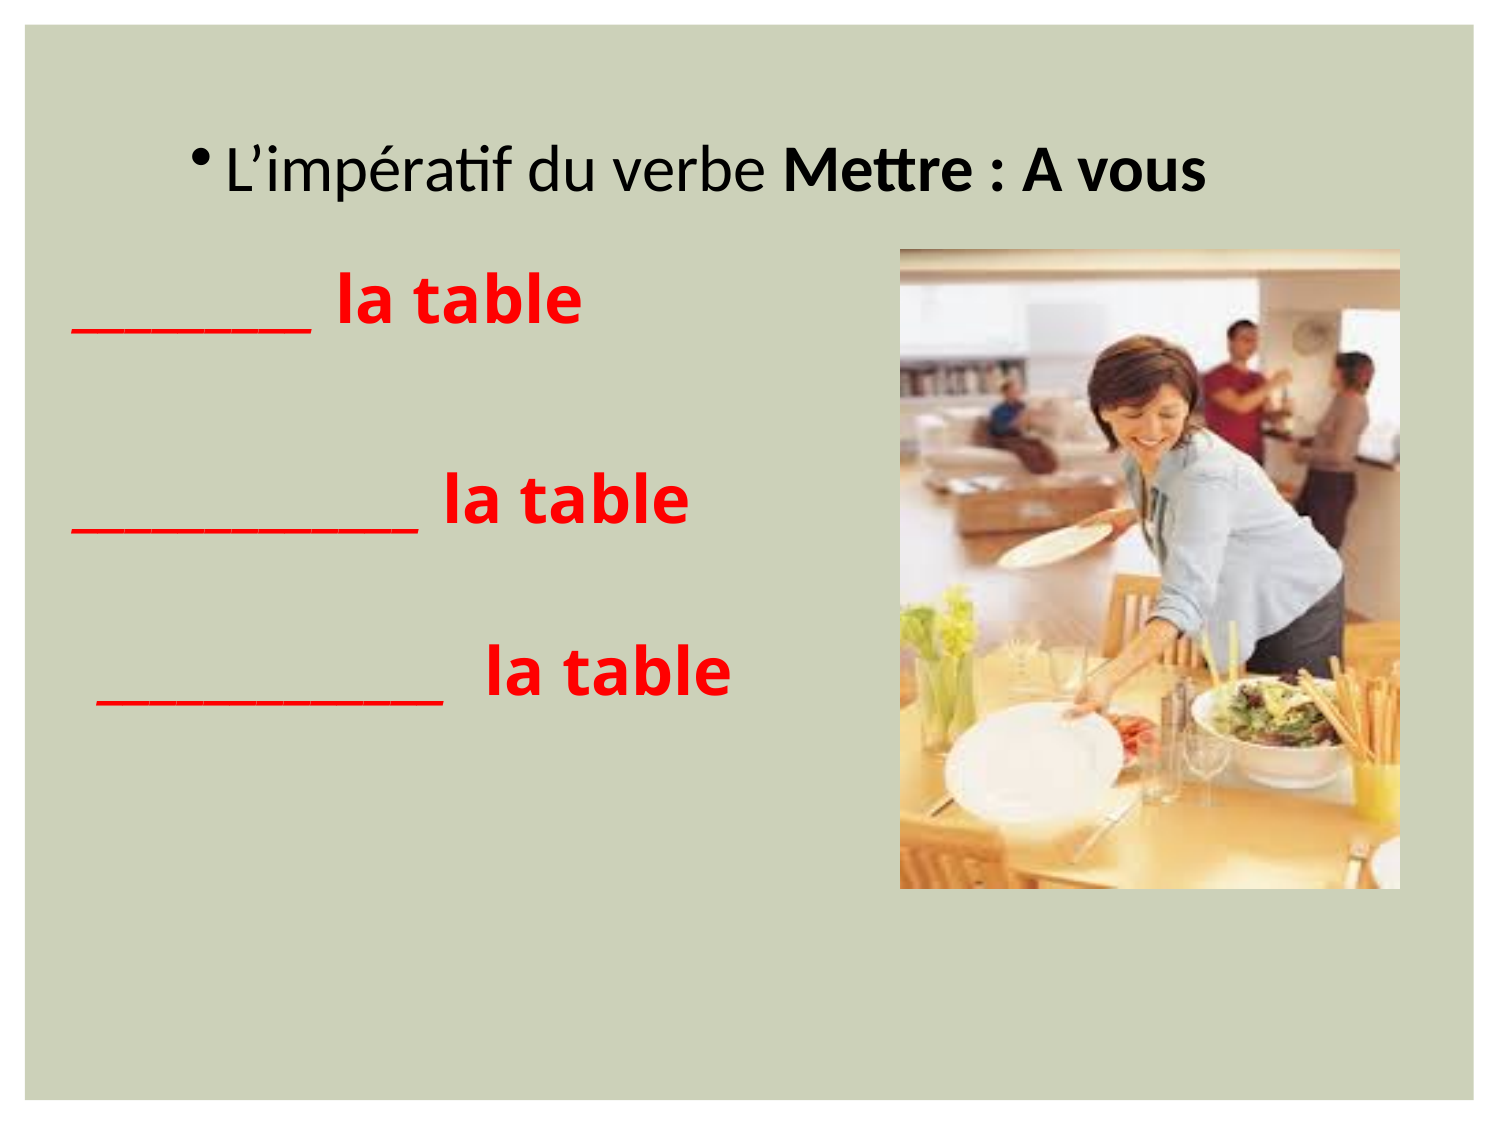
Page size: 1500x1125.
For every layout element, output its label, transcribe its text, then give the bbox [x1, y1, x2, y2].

text_box L’impératif du verbe Mettre : A vous [174, 117, 1400, 213]
text_box _____________ la table [87, 621, 894, 716]
picture [899, 249, 1401, 889]
text_box _________ la table [62, 249, 899, 345]
text_box _____________ la table [62, 449, 894, 545]
